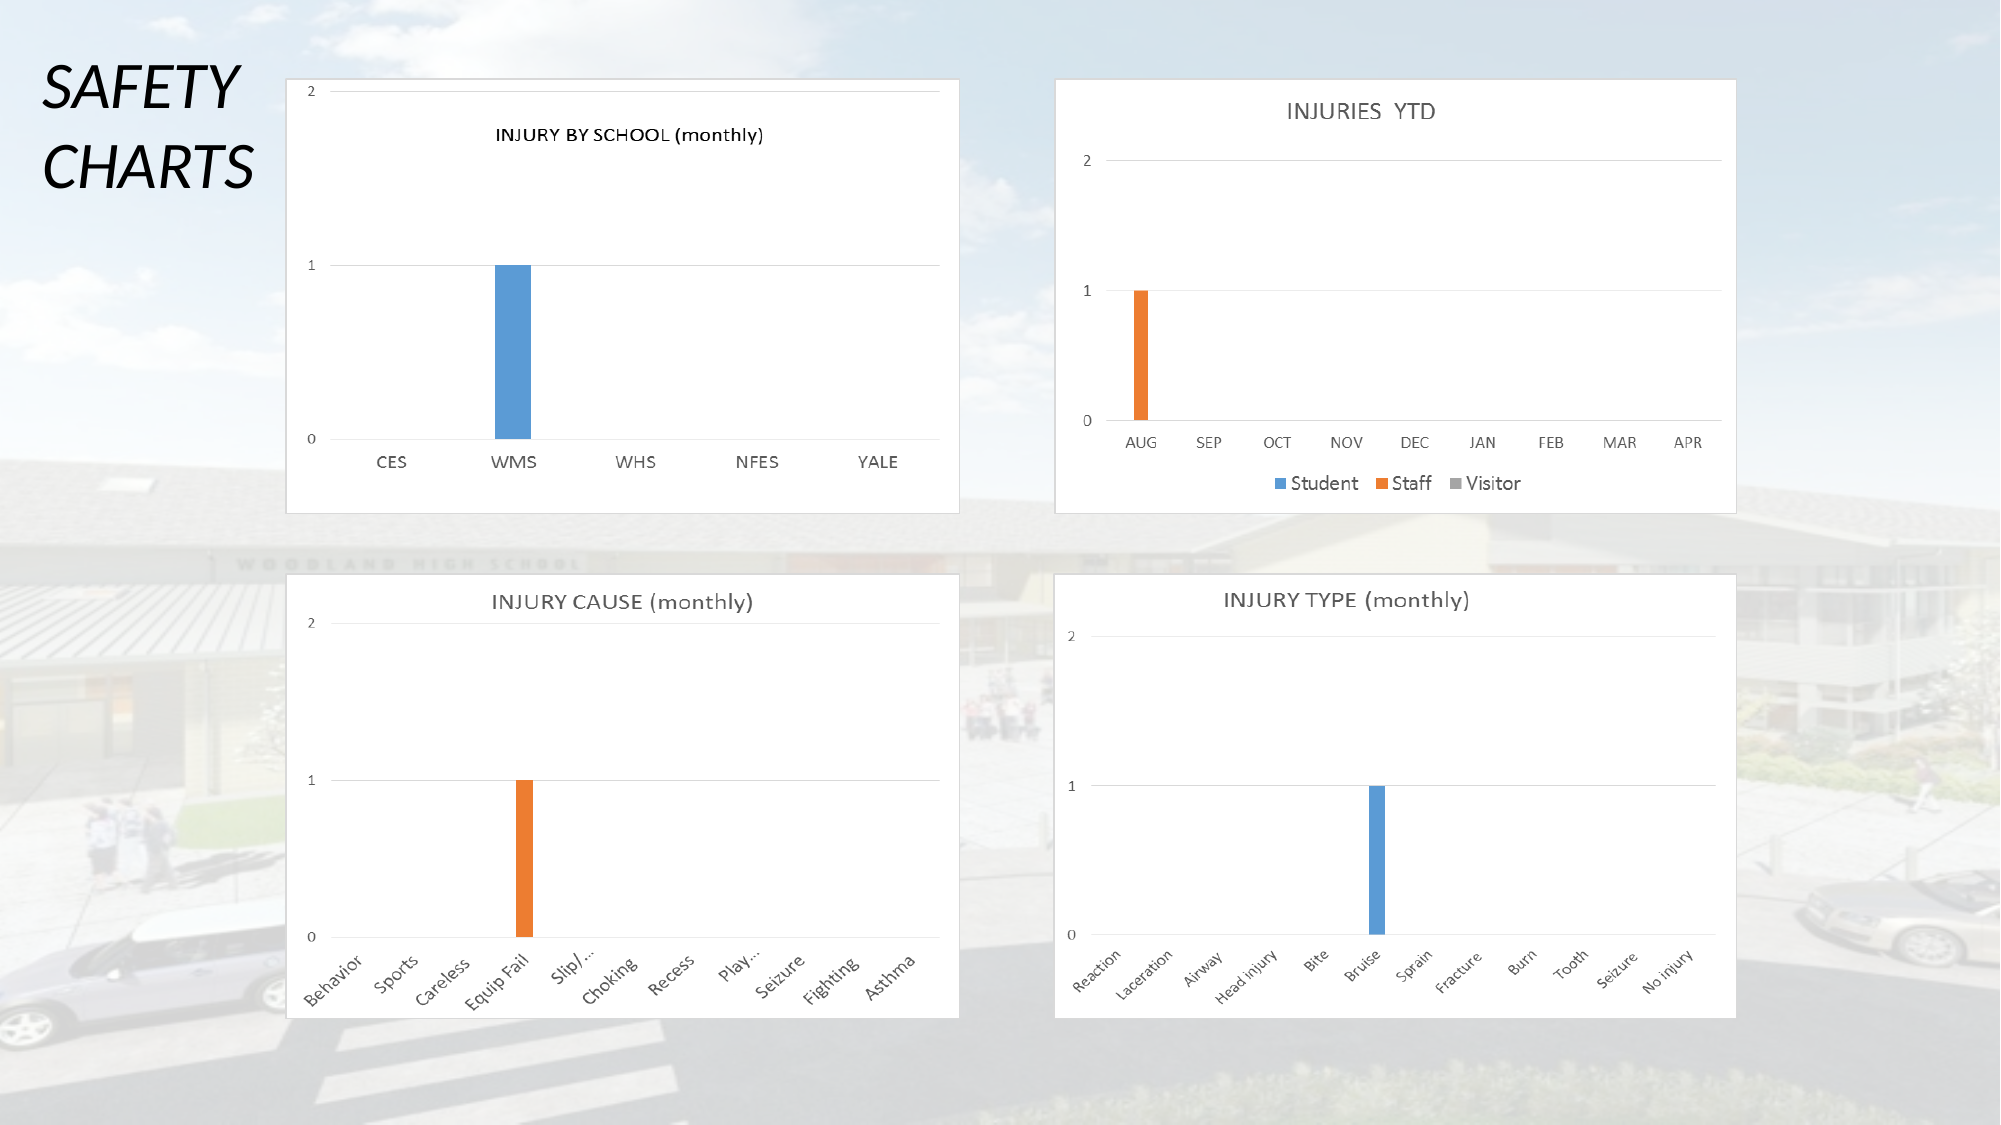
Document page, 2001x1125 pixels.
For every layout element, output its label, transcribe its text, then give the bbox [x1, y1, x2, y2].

picture [285, 78, 960, 514]
picture [1053, 573, 1737, 1019]
picture [1054, 78, 1737, 514]
text_box SAFETY CHARTS [27, 34, 284, 210]
picture [285, 573, 960, 1019]
